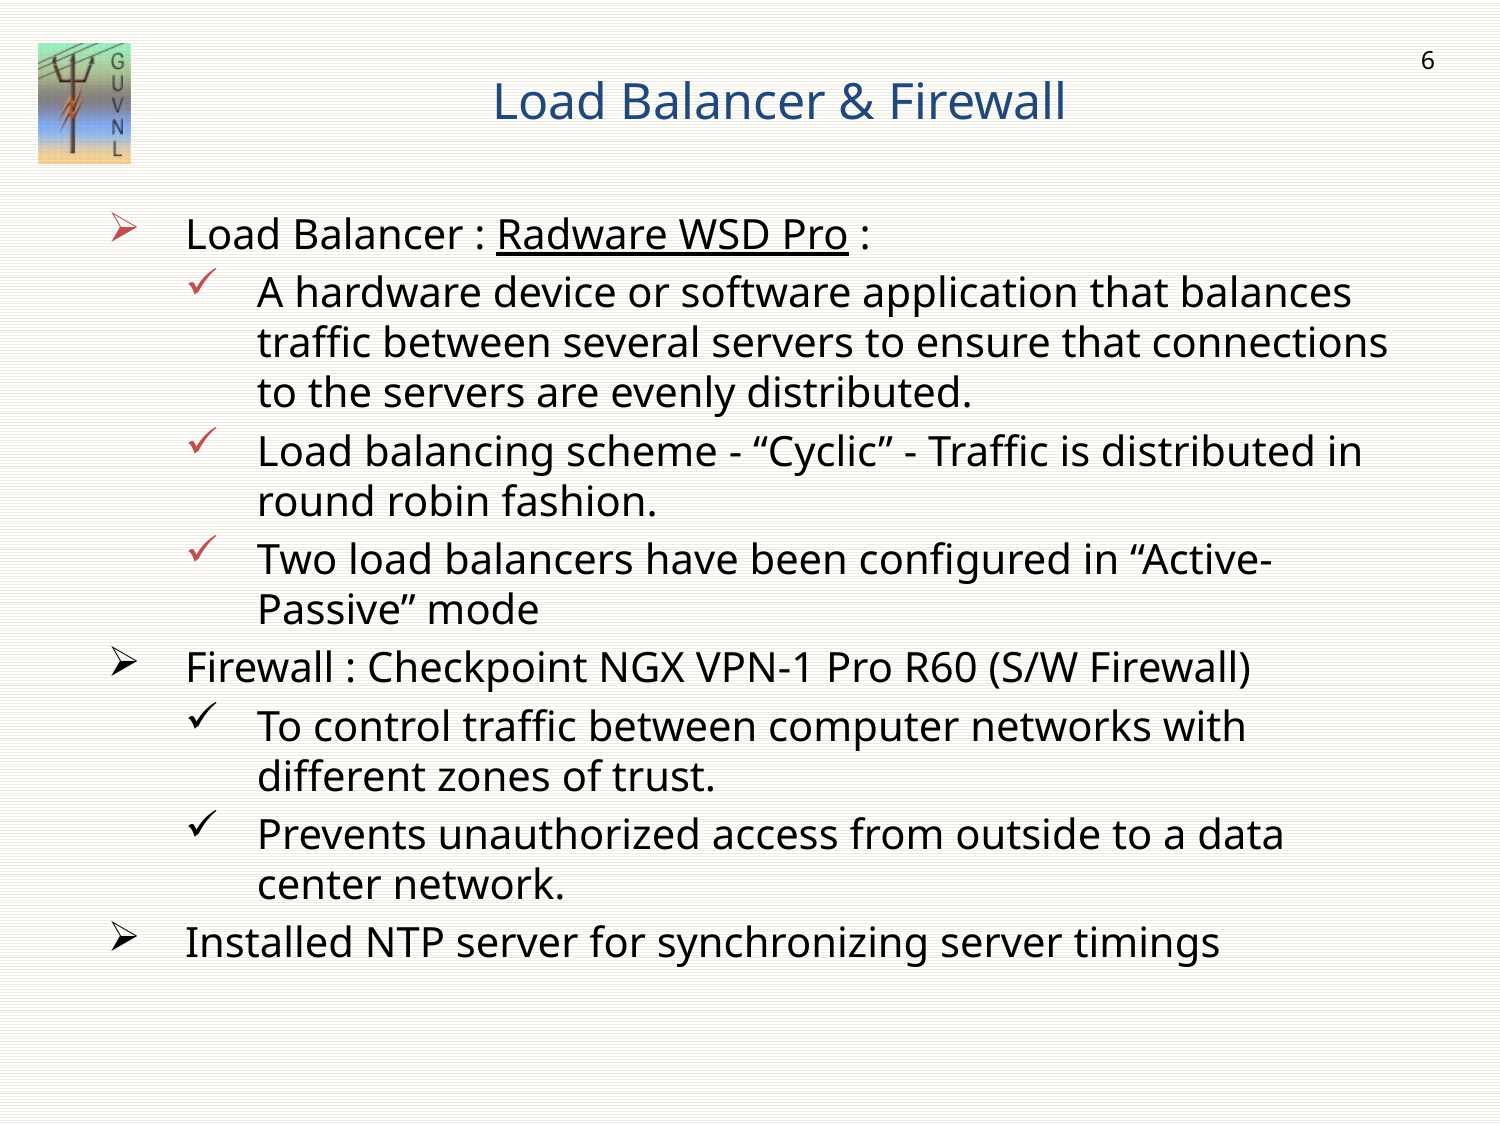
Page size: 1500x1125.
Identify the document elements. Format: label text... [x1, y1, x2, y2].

title Load Balancer & Firewall [147, 45, 1413, 137]
picture [38, 43, 132, 165]
list Load Balancer : Radware WSD Pro : A hardware device or software application that balances traffic between several servers to ensure that connections to the servers are evenly distributed. Load balancing scheme - “Cyclic” - Traffic is distributed in round robin fashion. Two load balancers have been configured in “Active-Passive” mode Firewall : Checkpoint NGX VPN-1 Pro R60 (S/W Firewall) To control traffic between computer networks with different zones of trust. Prevents unauthorized access from outside to a data center network. Installed NTP server for synchronizing server timings [92, 199, 1406, 1076]
slide_number 6 [1324, 37, 1451, 116]
